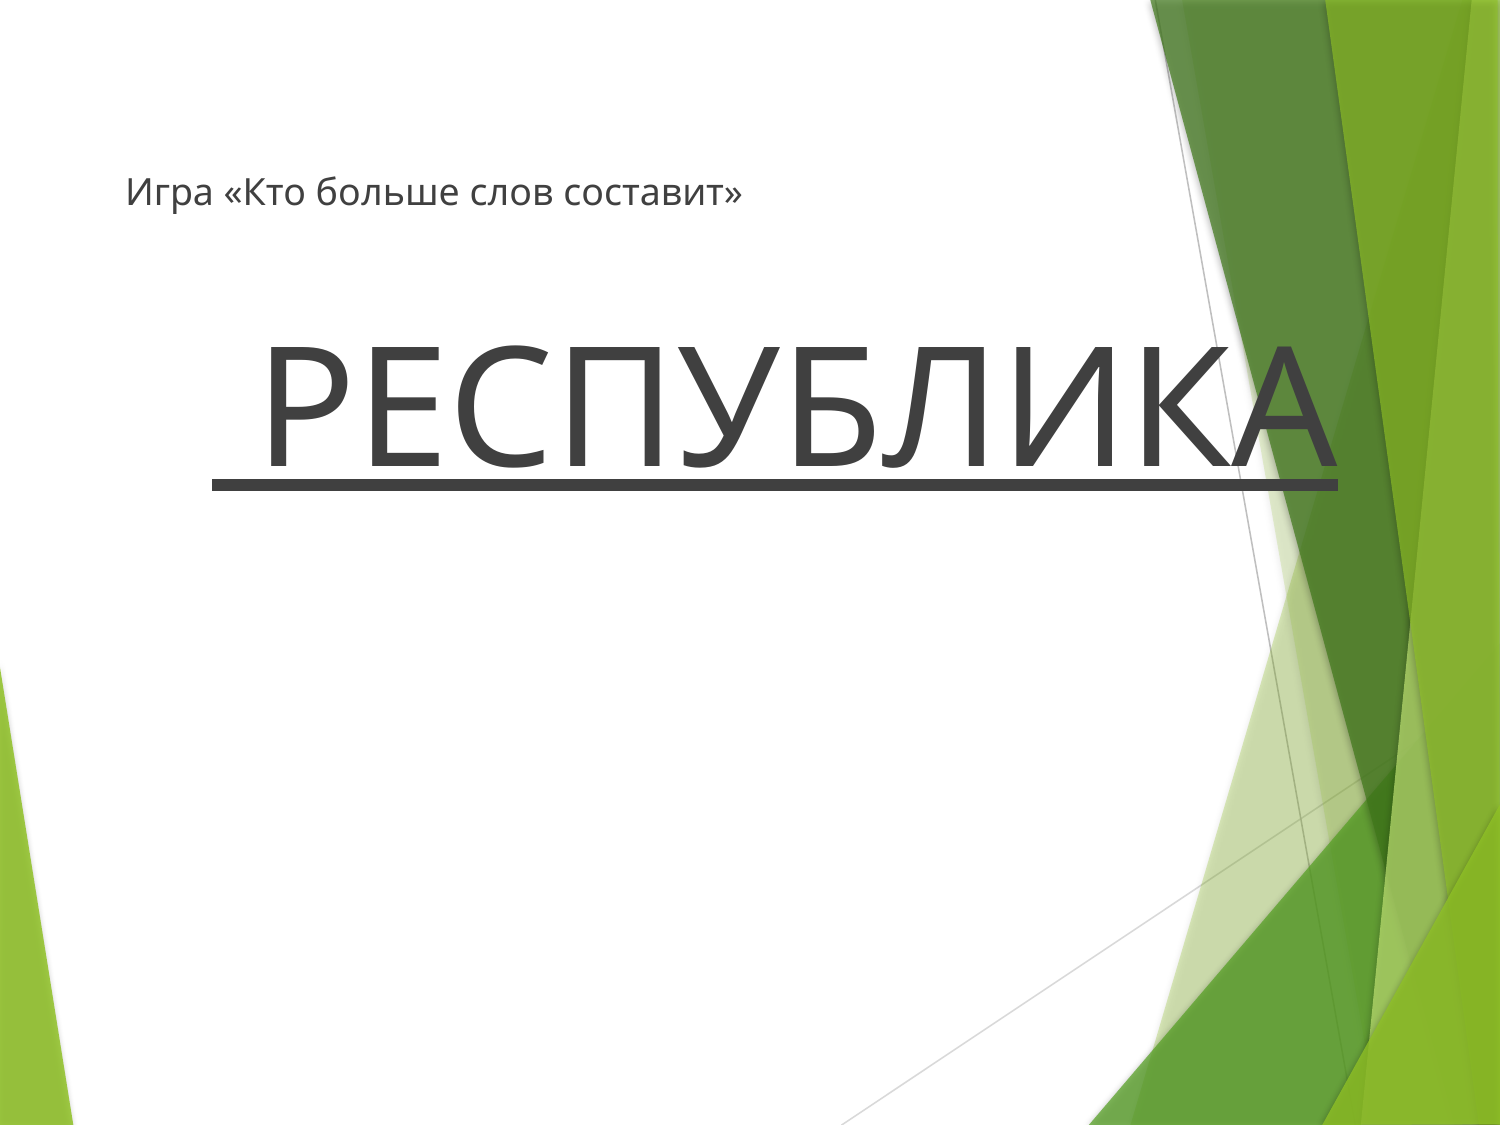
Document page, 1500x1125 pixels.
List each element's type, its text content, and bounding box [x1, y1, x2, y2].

list Игра «Кто больше слов составит» РЕСПУБЛИКА [100, 160, 1451, 904]
